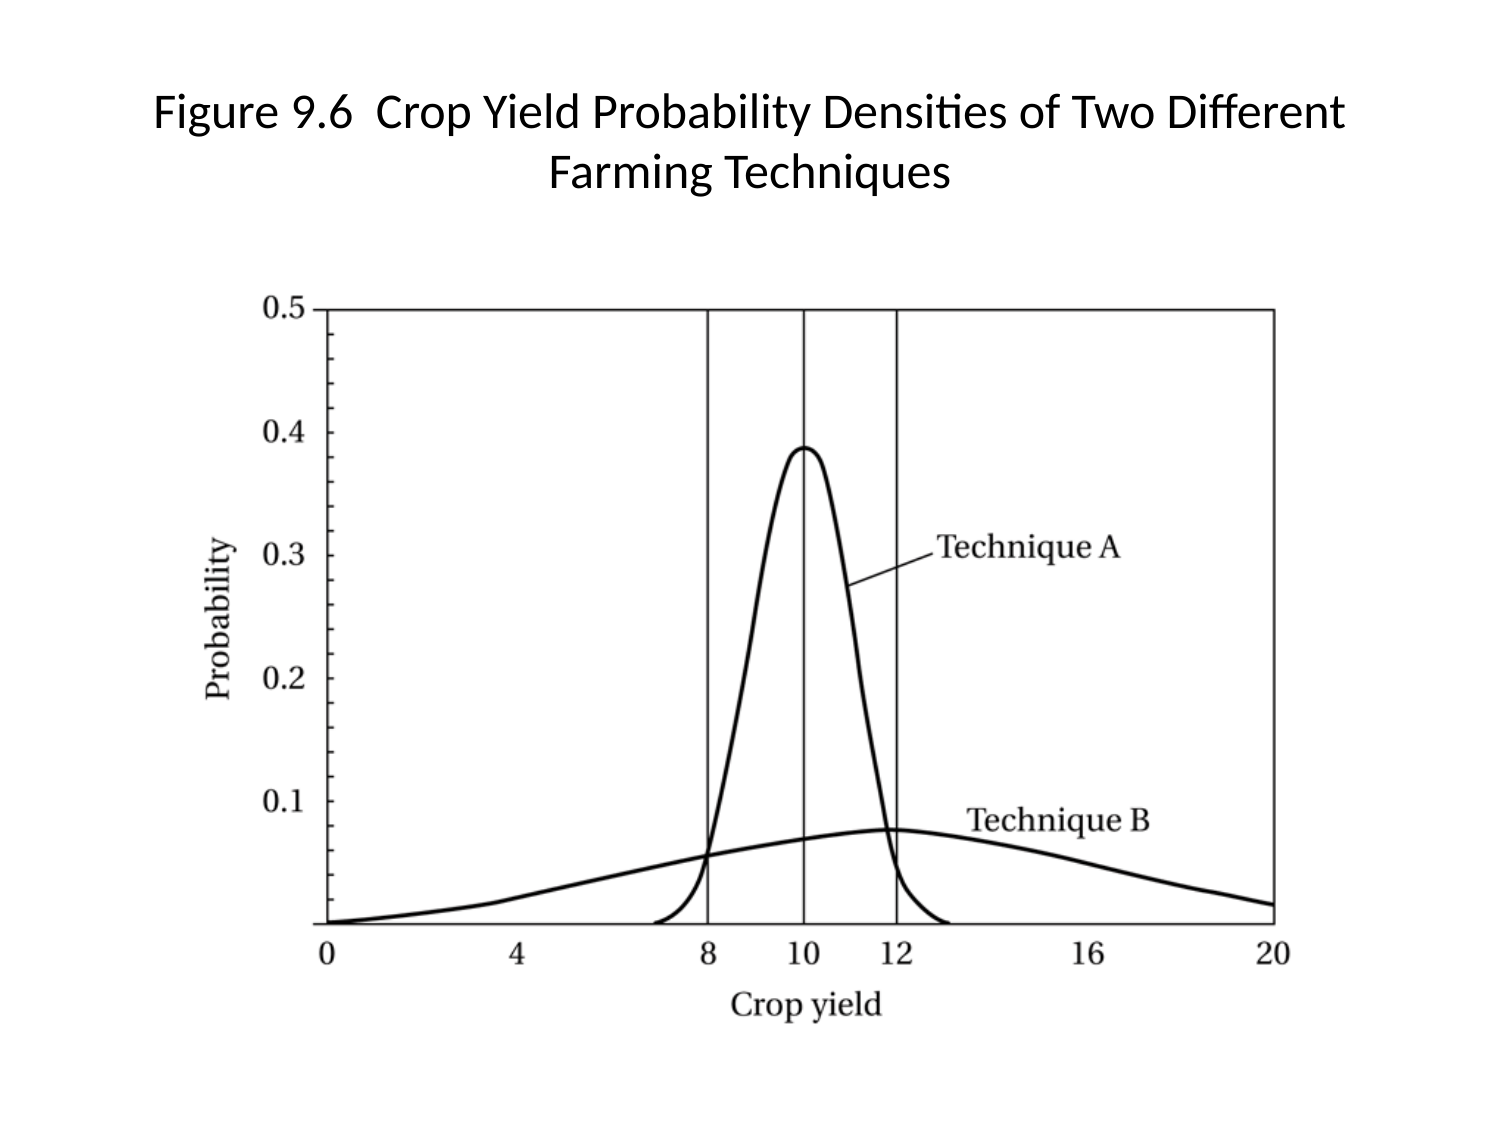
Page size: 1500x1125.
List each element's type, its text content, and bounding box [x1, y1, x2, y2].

title Figure 9.6 Crop Yield Probability Densities of Two Different Farming Techniques [75, 45, 1425, 233]
picture [199, 287, 1295, 1028]
